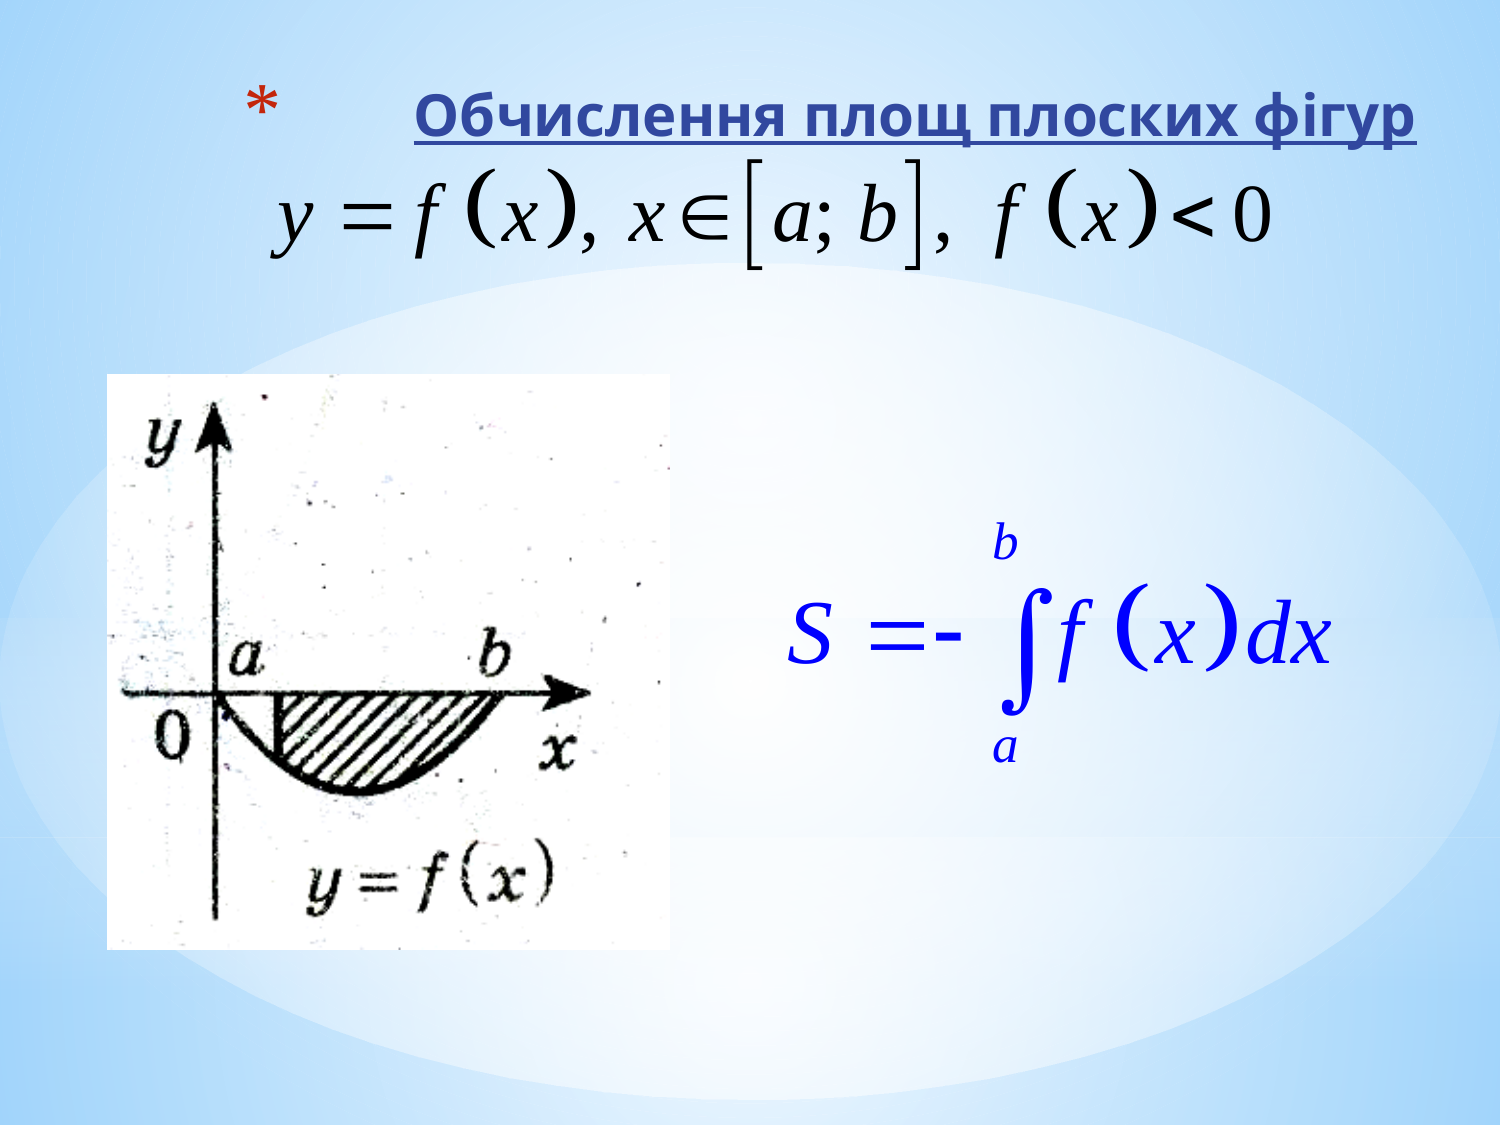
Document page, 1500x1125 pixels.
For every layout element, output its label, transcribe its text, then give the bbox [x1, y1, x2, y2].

title Обчислення площ плоских фігур [82, 70, 1432, 235]
picture [106, 374, 670, 950]
picture [771, 503, 1346, 786]
picture [257, 152, 1289, 290]
